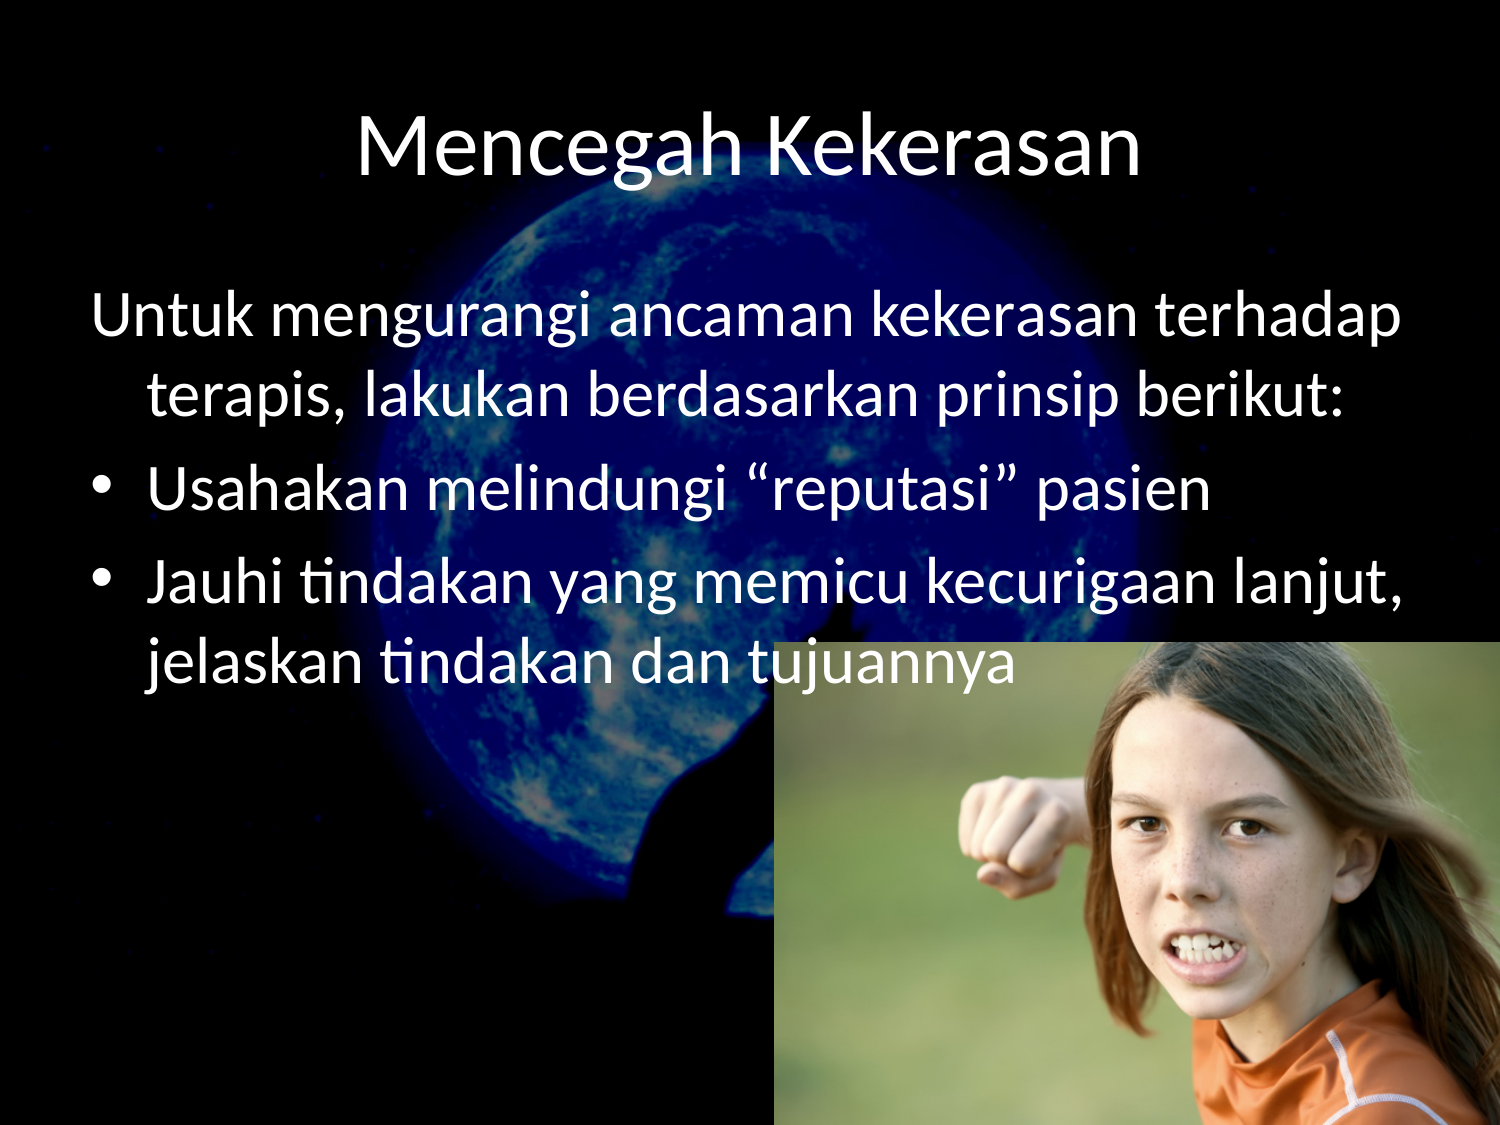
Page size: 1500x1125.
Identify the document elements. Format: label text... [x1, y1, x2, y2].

list Untuk mengurangi ancaman kekerasan terhadap terapis, lakukan berdasarkan prinsip berikut: Usahakan melindungi “reputasi” pasien Jauhi tindakan yang memicu kecurigaan lanjut, jelaskan tindakan dan tujuannya [75, 262, 1425, 1005]
picture [0, 0, 1500, 1125]
title Mencegah Kekerasan [75, 45, 1425, 233]
